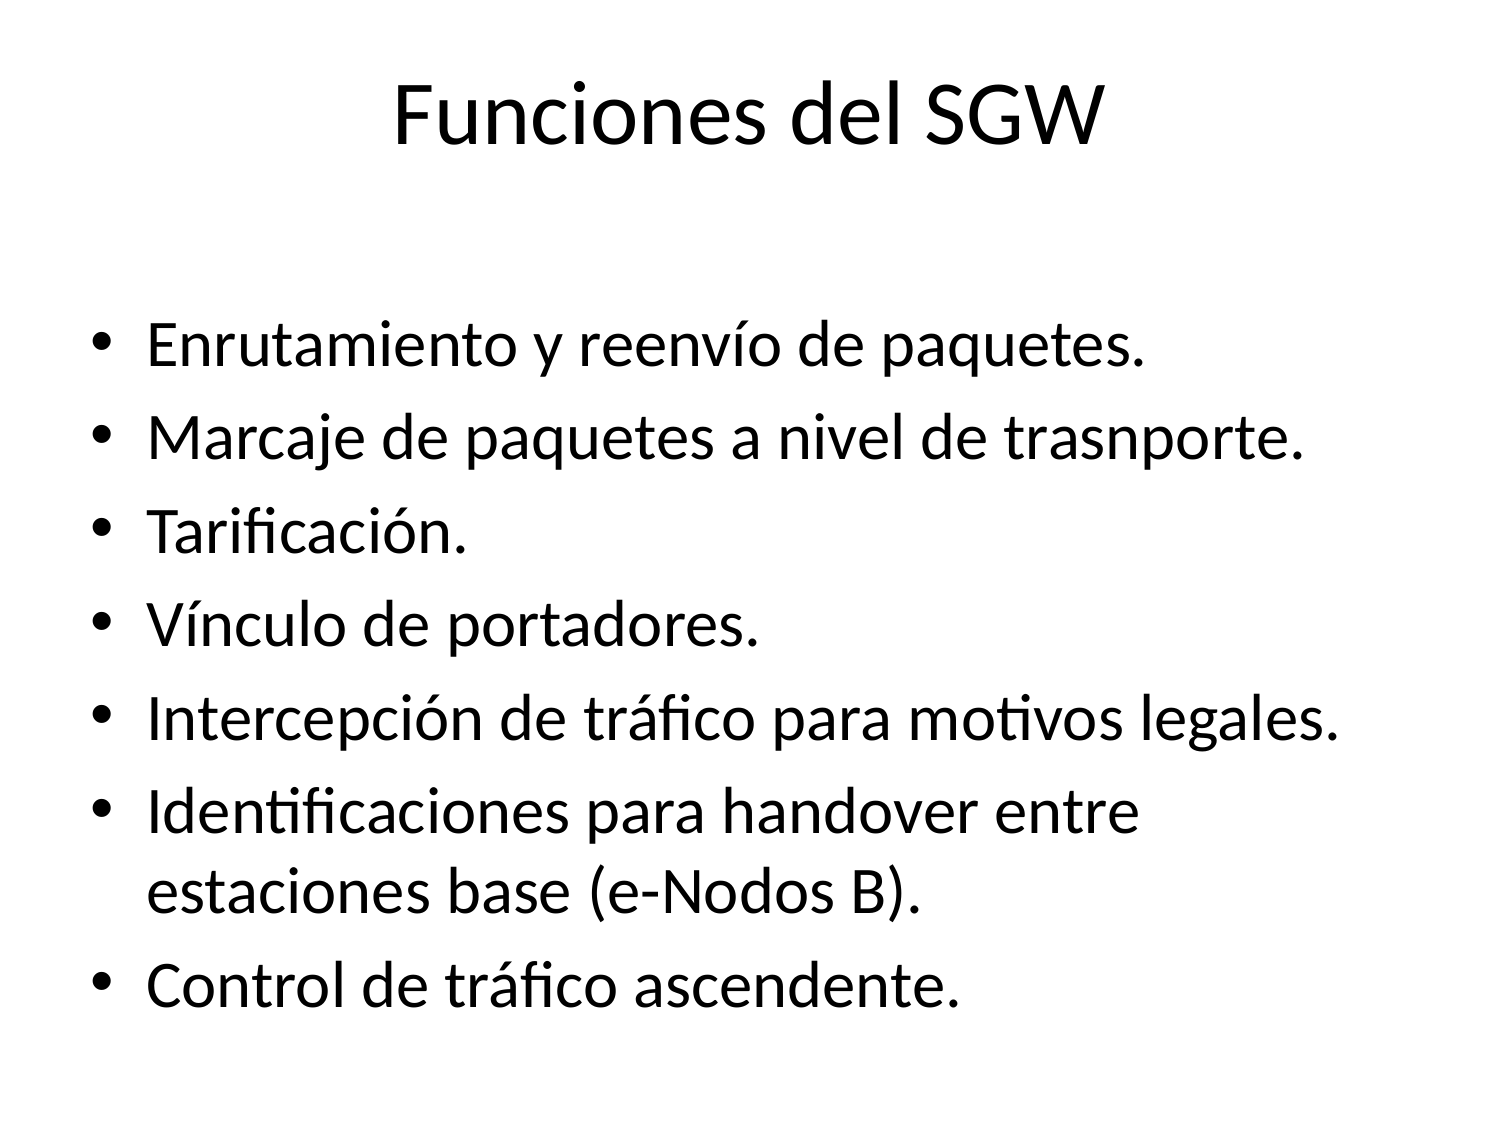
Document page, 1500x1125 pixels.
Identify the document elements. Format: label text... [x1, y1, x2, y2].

title Funciones del SGW [75, 45, 1425, 233]
list Enrutamiento y reenvío de paquetes. Marcaje de paquetes a nivel de trasnporte. Tarificación. Vínculo de portadores. Intercepción de tráfico para motivos legales. Identificaciones para handover entre estaciones base (e-Nodos B). Control de tráfico ascendente. [75, 292, 1425, 1035]
